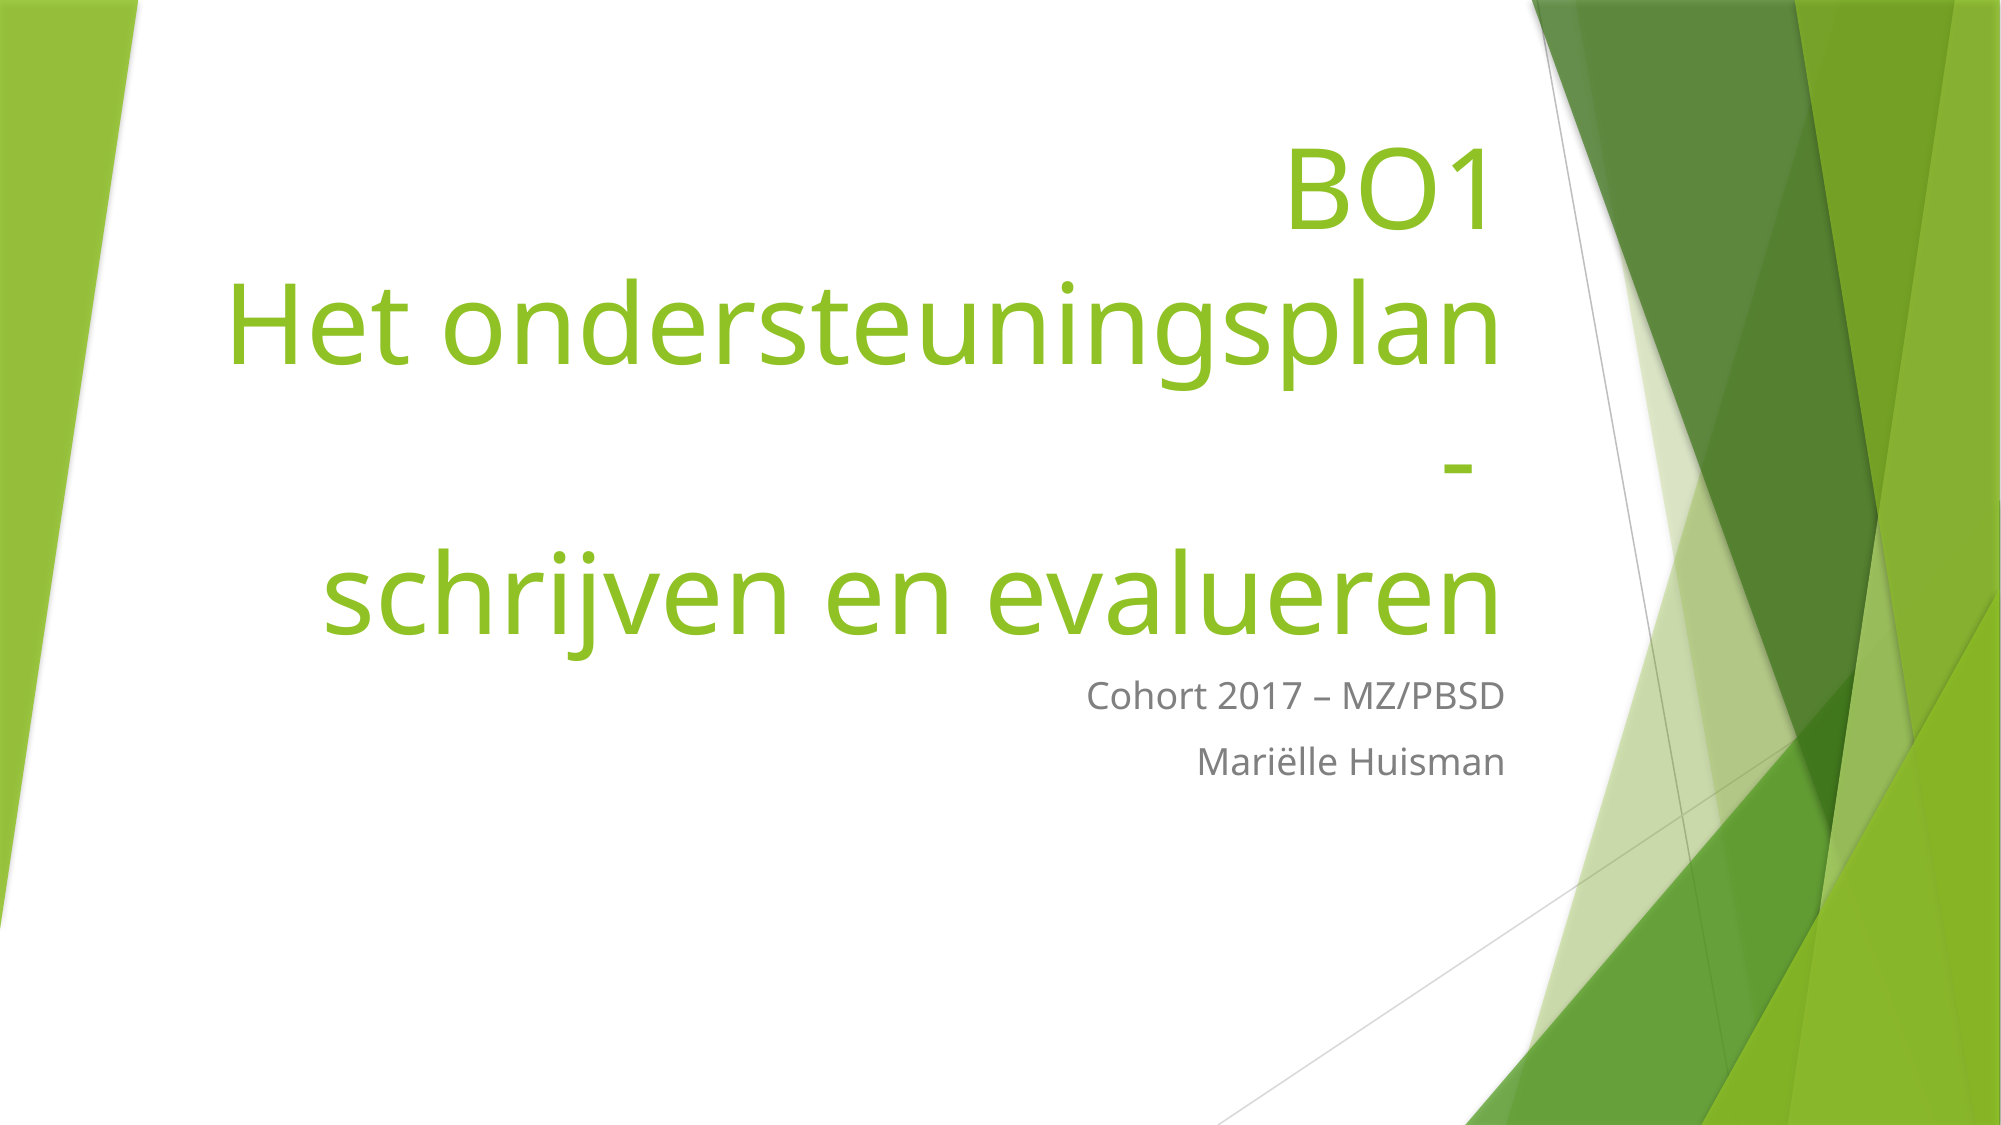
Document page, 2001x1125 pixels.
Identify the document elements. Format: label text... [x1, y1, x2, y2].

subtitle Cohort 2017 – MZ/PBSD Mariëlle Huisman [247, 664, 1522, 845]
title BO1 Het ondersteuningsplan - schrijven en evalueren [154, 394, 1522, 665]
